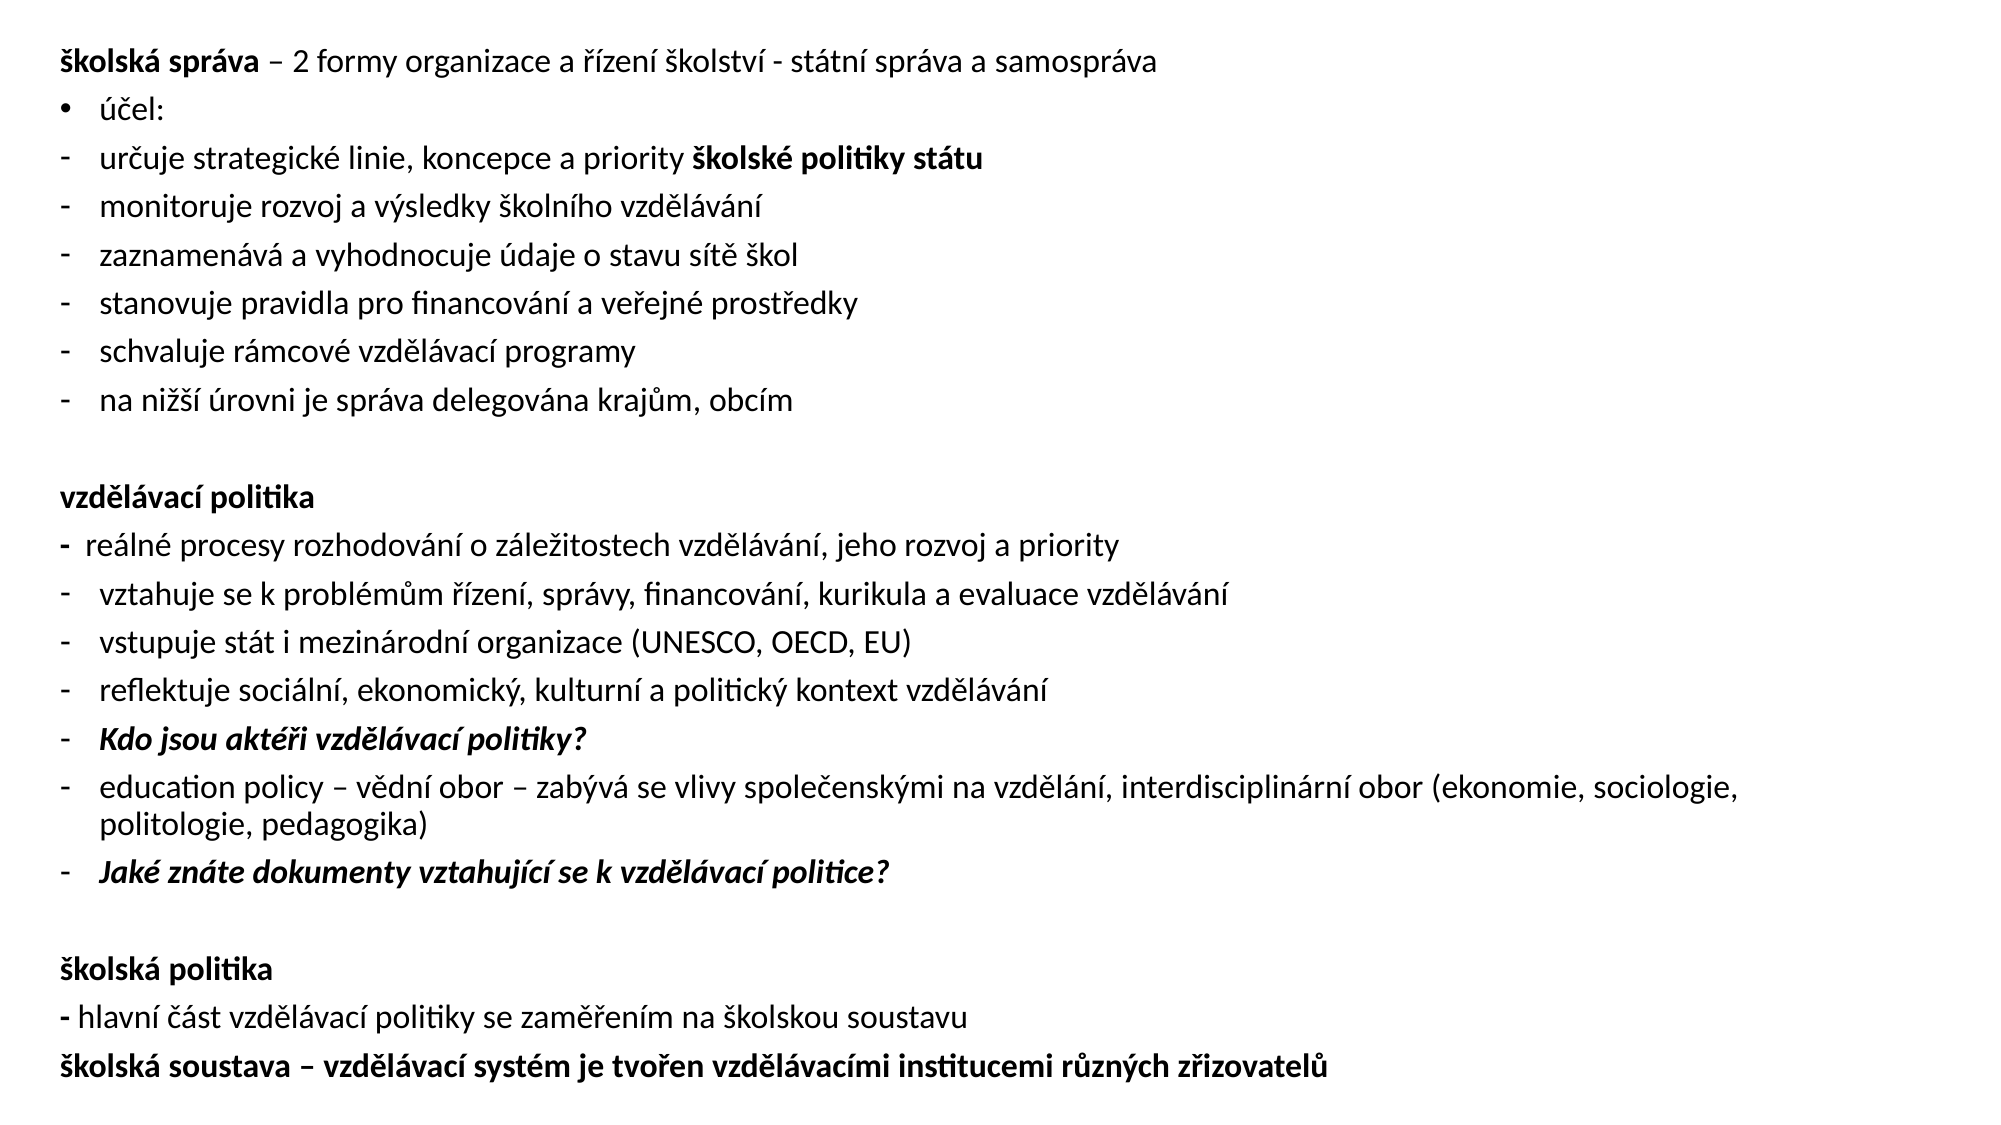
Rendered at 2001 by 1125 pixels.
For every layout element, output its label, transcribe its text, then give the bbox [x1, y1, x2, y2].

list školská správa – 2 formy organizace a řízení školství - státní správa a samospráva účel: určuje strategické linie, koncepce a priority školské politiky státu monitoruje rozvoj a výsledky školního vzdělávání zaznamenává a vyhodnocuje údaje o stavu sítě škol stanovuje pravidla pro financování a veřejné prostředky schvaluje rámcové vzdělávací programy na nižší úrovni je správa delegována krajům, obcím vzdělávací politika - reálné procesy rozhodování o záležitostech vzdělávání, jeho rozvoj a priority vztahuje se k problémům řízení, správy, financování, kurikula a evaluace vzdělávání vstupuje stát i mezinárodní organizace (UNESCO, OECD, EU) reflektuje sociální, ekonomický, kulturní a politický kontext vzdělávání Kdo jsou aktéři vzdělávací politiky? education policy – vědní obor – zabývá se vlivy společenskými na vzdělání, interdisciplinární obor (ekonomie, sociologie, politologie, pedagogika) Jaké znáte dokumenty vztahující se k vzdělávací politice? školská politika - hlavní část vzdělávací politiky se zaměřením na školskou soustavu školská soustava – vzdělávací systém je tvořen vzdělávacími institucemi různých zřizovatelů [44, 35, 1899, 1098]
